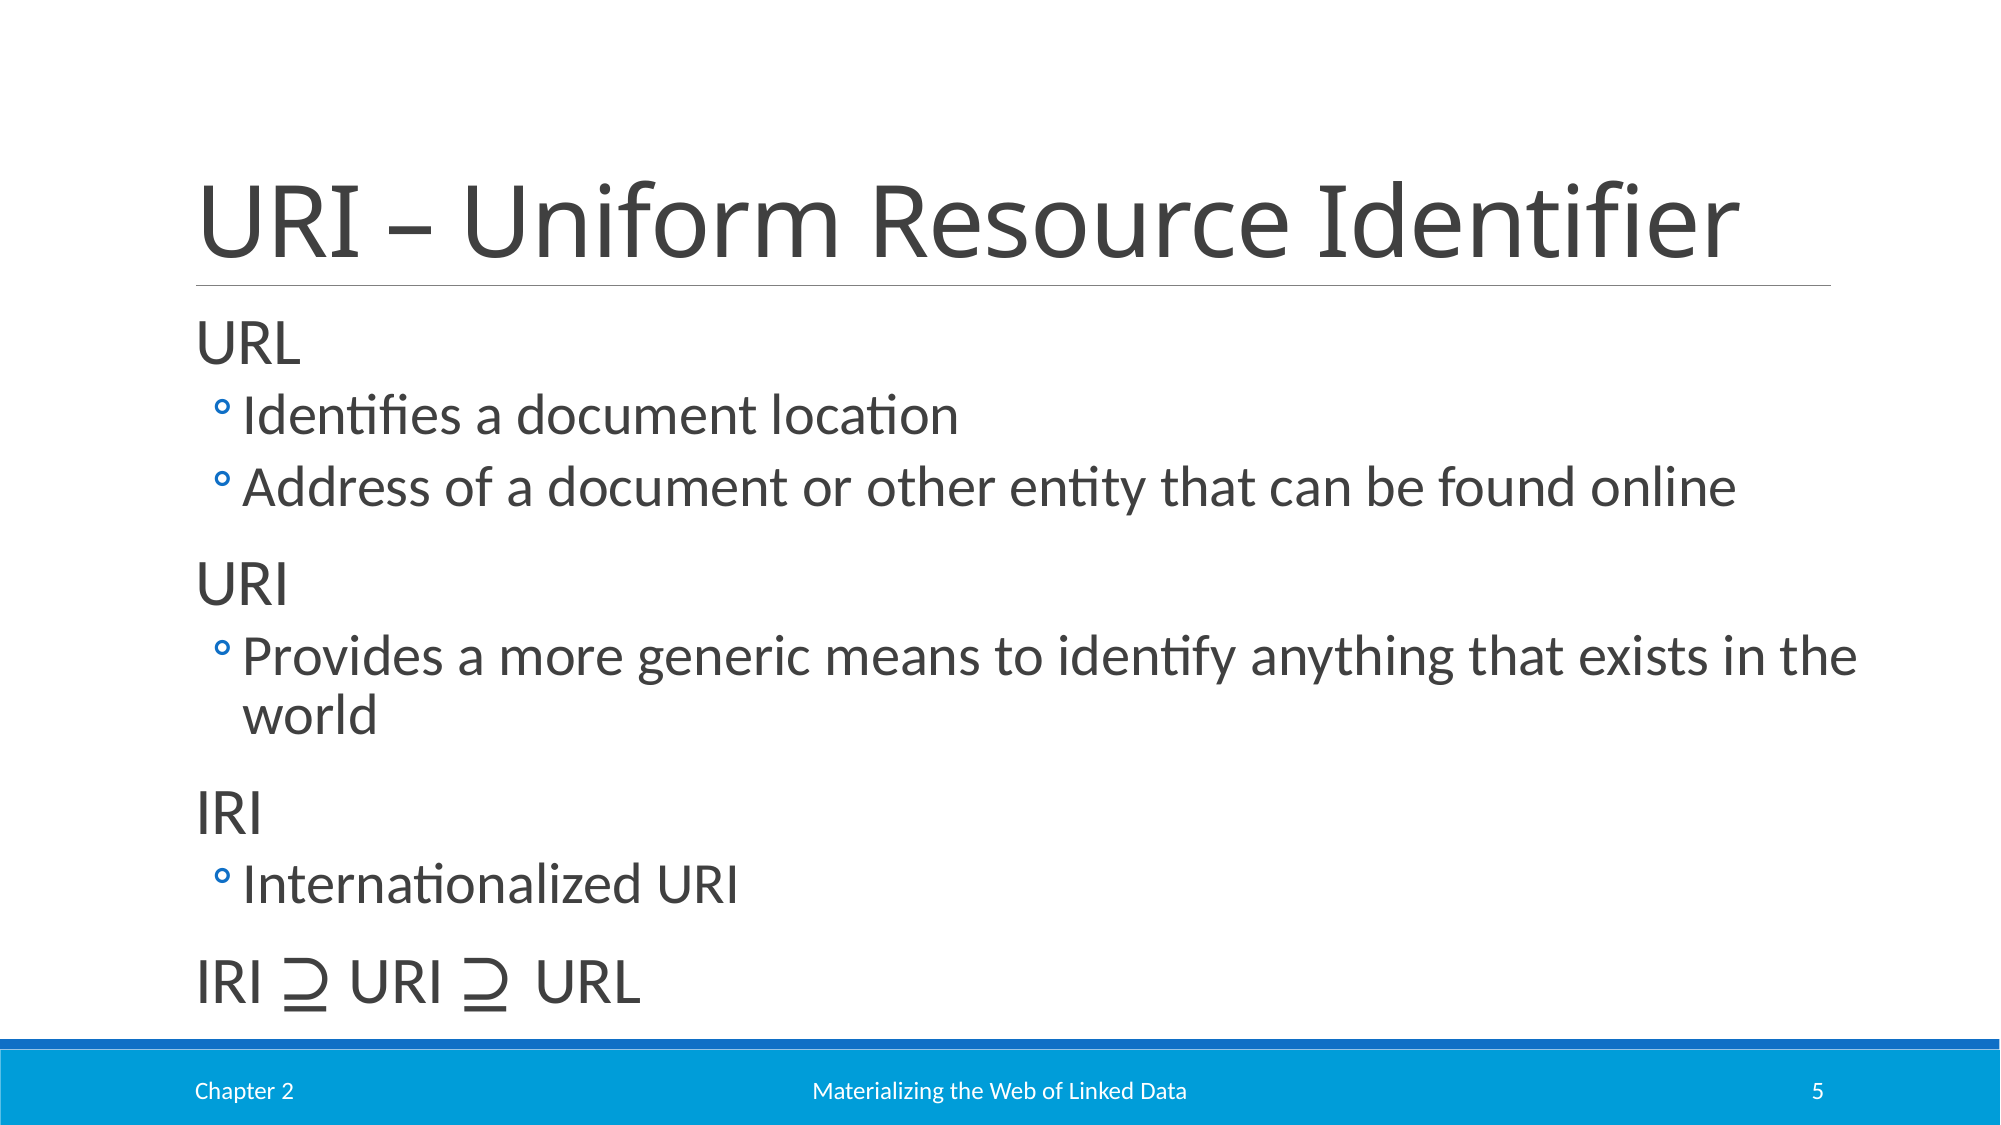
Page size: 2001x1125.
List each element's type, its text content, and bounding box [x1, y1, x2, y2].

slide_number Chapter 2 [180, 1059, 586, 1120]
slide_number 5 [1624, 1059, 1840, 1120]
list URL Identifies a document location Address of a document or other entity that can be found online URI Provides a more generic means to identify anything that exists in the world IRI Internationalized URI IRI ⊇ URI ⊇ URL [180, 302, 1980, 1027]
footer Materializing the Web of Linked Data [604, 1059, 1396, 1120]
title URI – Uniform Resource Identifier [180, 47, 1830, 285]
